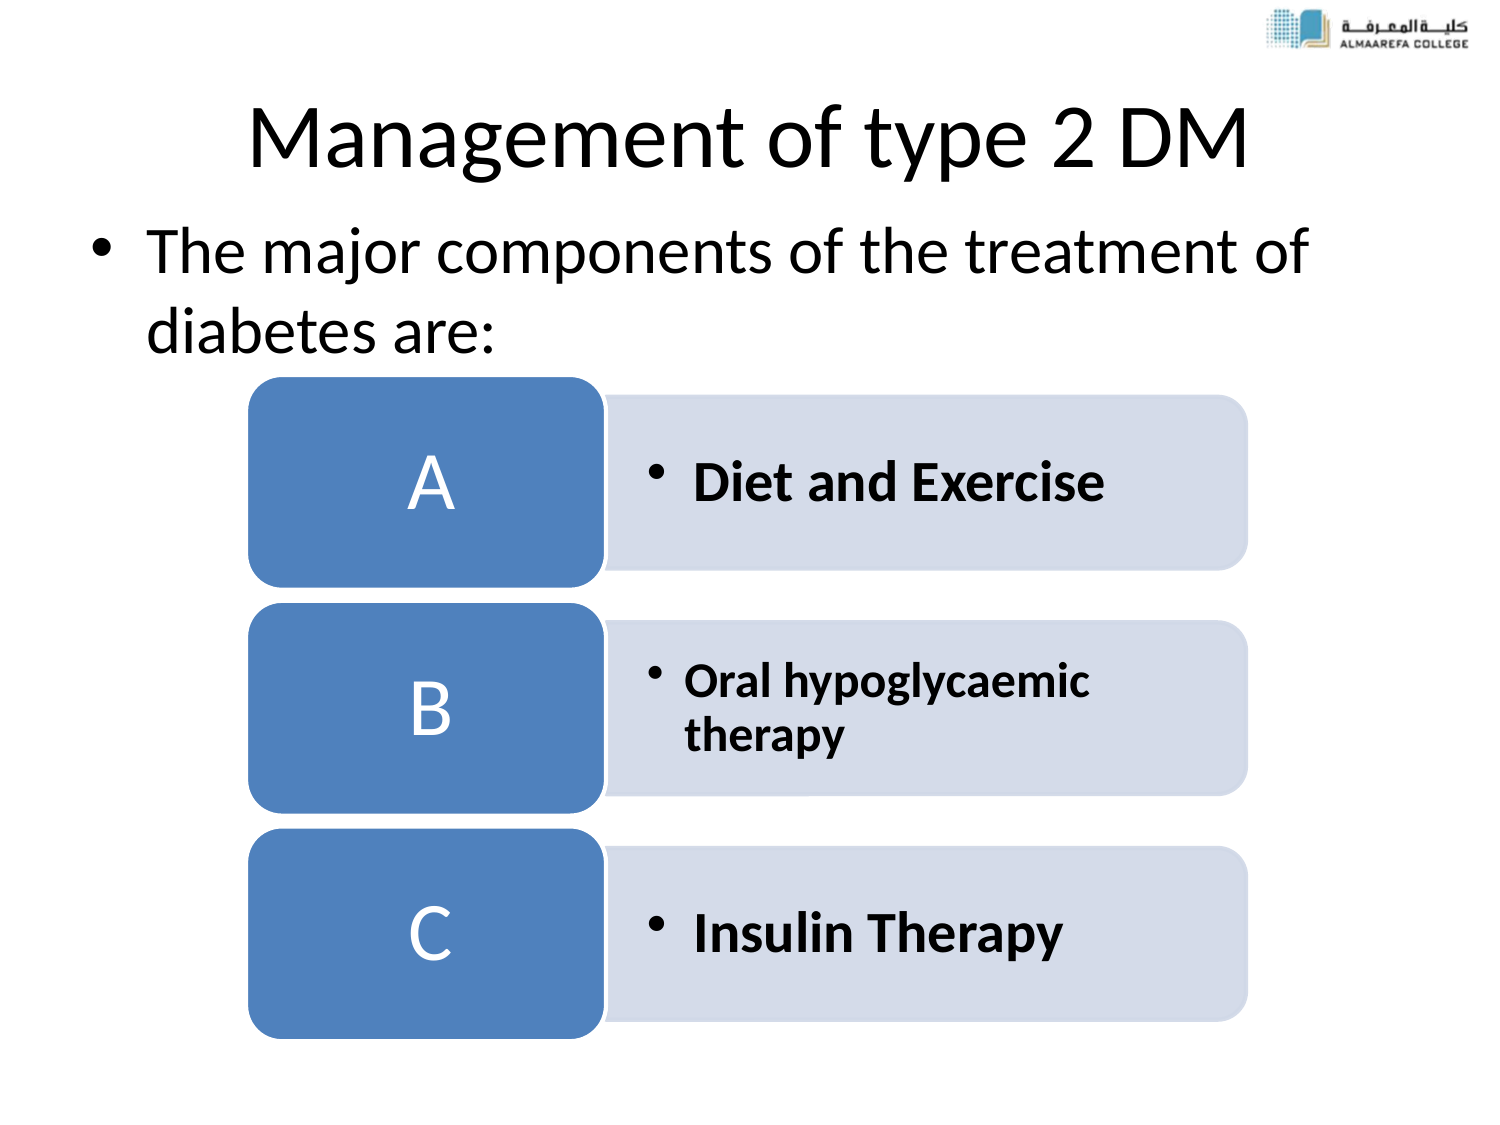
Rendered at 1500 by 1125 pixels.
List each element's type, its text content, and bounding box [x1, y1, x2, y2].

title Management of type 2 DM [75, 62, 1425, 200]
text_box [245, 374, 1247, 1042]
picture [1262, 0, 1473, 65]
list The major components of the treatment of diabetes are: [75, 200, 1425, 986]
